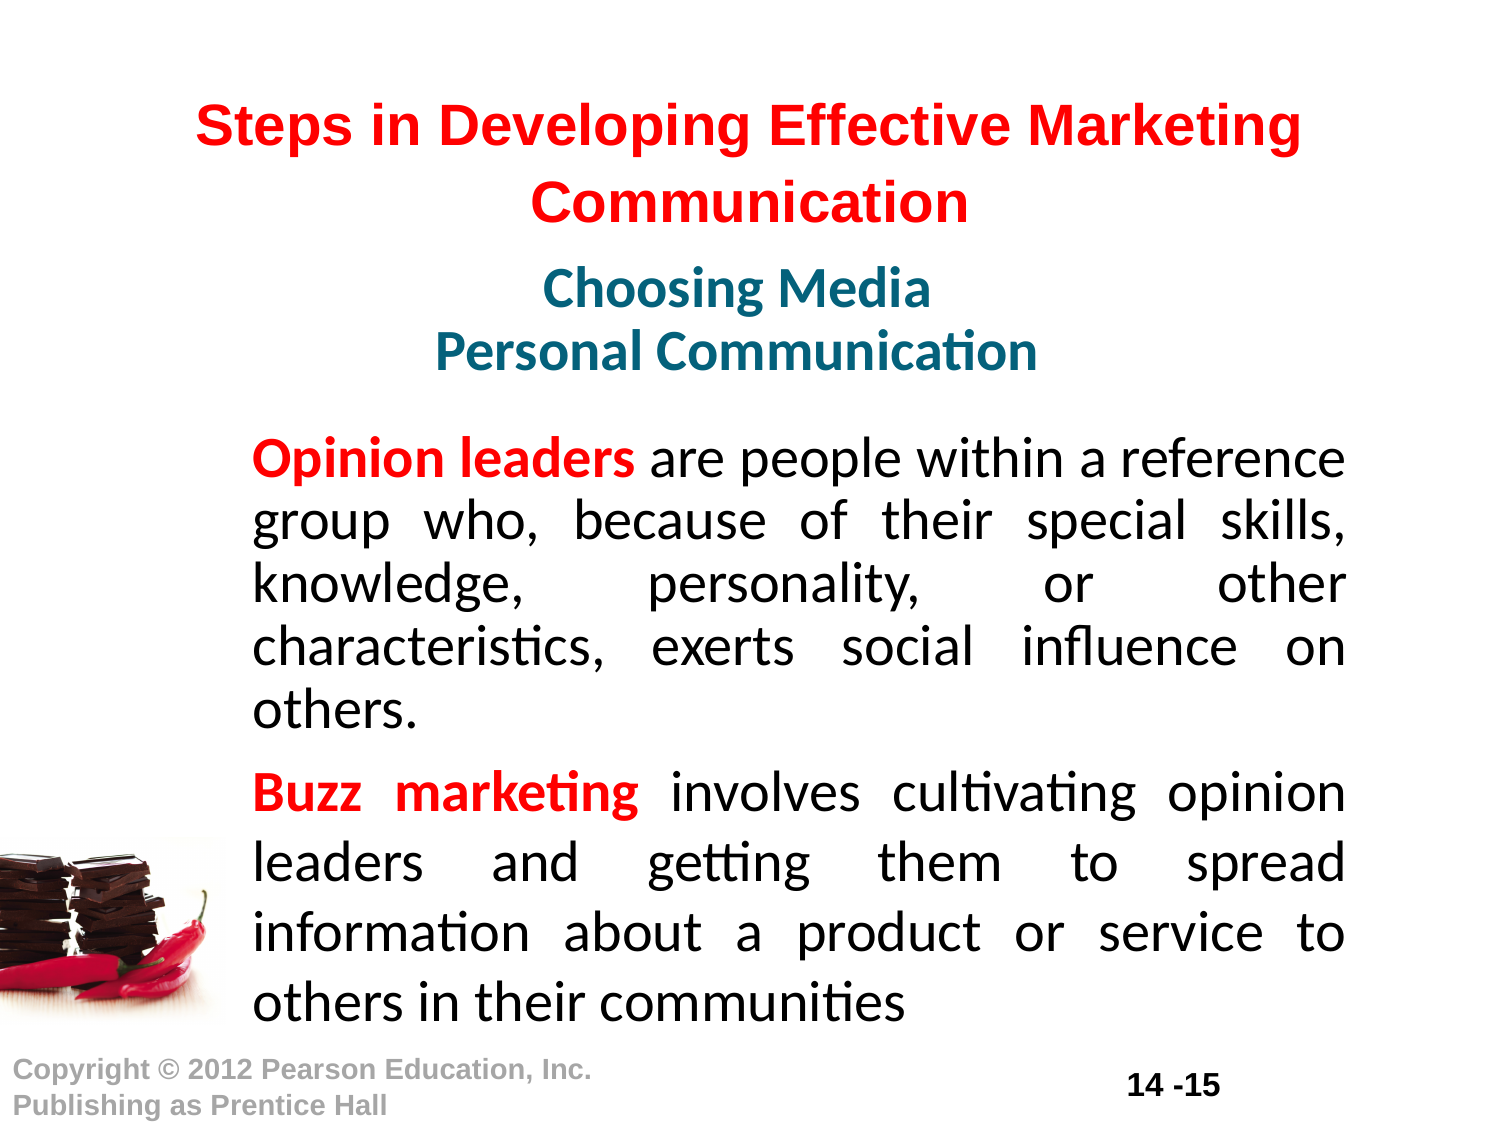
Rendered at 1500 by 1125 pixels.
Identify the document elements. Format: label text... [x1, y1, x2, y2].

list Opinion leaders are people within a reference group who, because of their special skills, knowledge, personality, or other characteristics, exerts social influence on others. Buzz marketing involves cultivating opinion leaders and getting them to spread information about a product or service to others in their communities [237, 337, 1363, 1013]
picture [0, 837, 226, 1025]
list Choosing Media Personal Communication [149, 249, 1326, 313]
title Steps in Developing Effective Marketing Communication [112, 24, 1388, 213]
